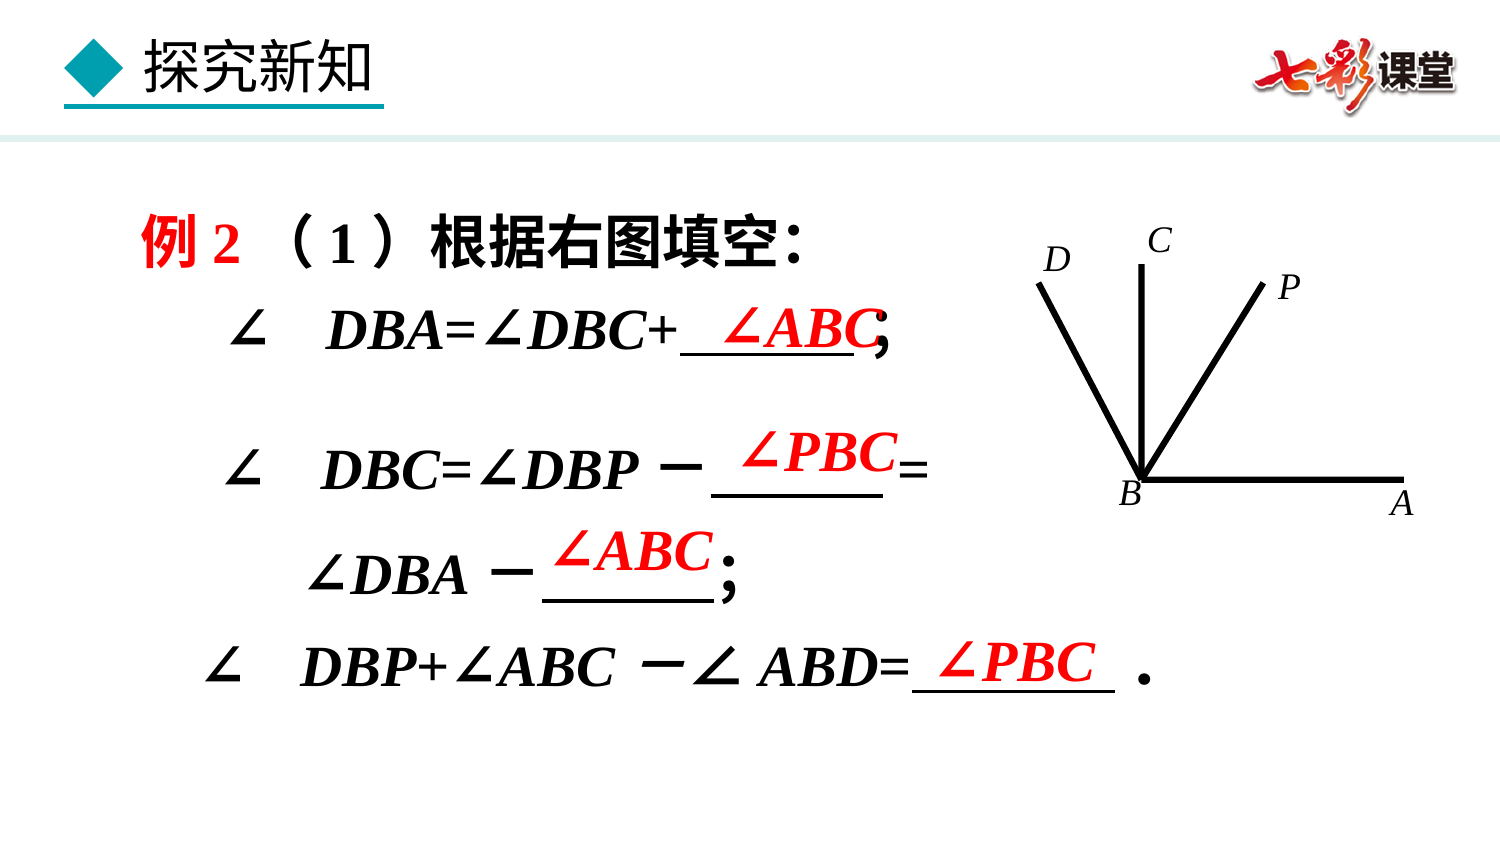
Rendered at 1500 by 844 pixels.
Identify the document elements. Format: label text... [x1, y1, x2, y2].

text_box 例2（1）根据右图填空： [125, 198, 853, 283]
text_box ②∠DBC=∠DBP－ = ∠DBA－ ； [112, 388, 1374, 614]
picture [1249, 32, 1461, 118]
text_box ③∠DBP+∠ABC－∠ABD= ． [95, 620, 1391, 706]
text_box ∠PBC [720, 405, 913, 491]
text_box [1028, 207, 1423, 531]
text_box ∠ABC [702, 281, 898, 367]
text_box ∠PBC [918, 616, 1110, 701]
text_box ∠ABC [532, 504, 750, 590]
text_box ①∠DBA=∠DBC+ ； [121, 283, 986, 369]
